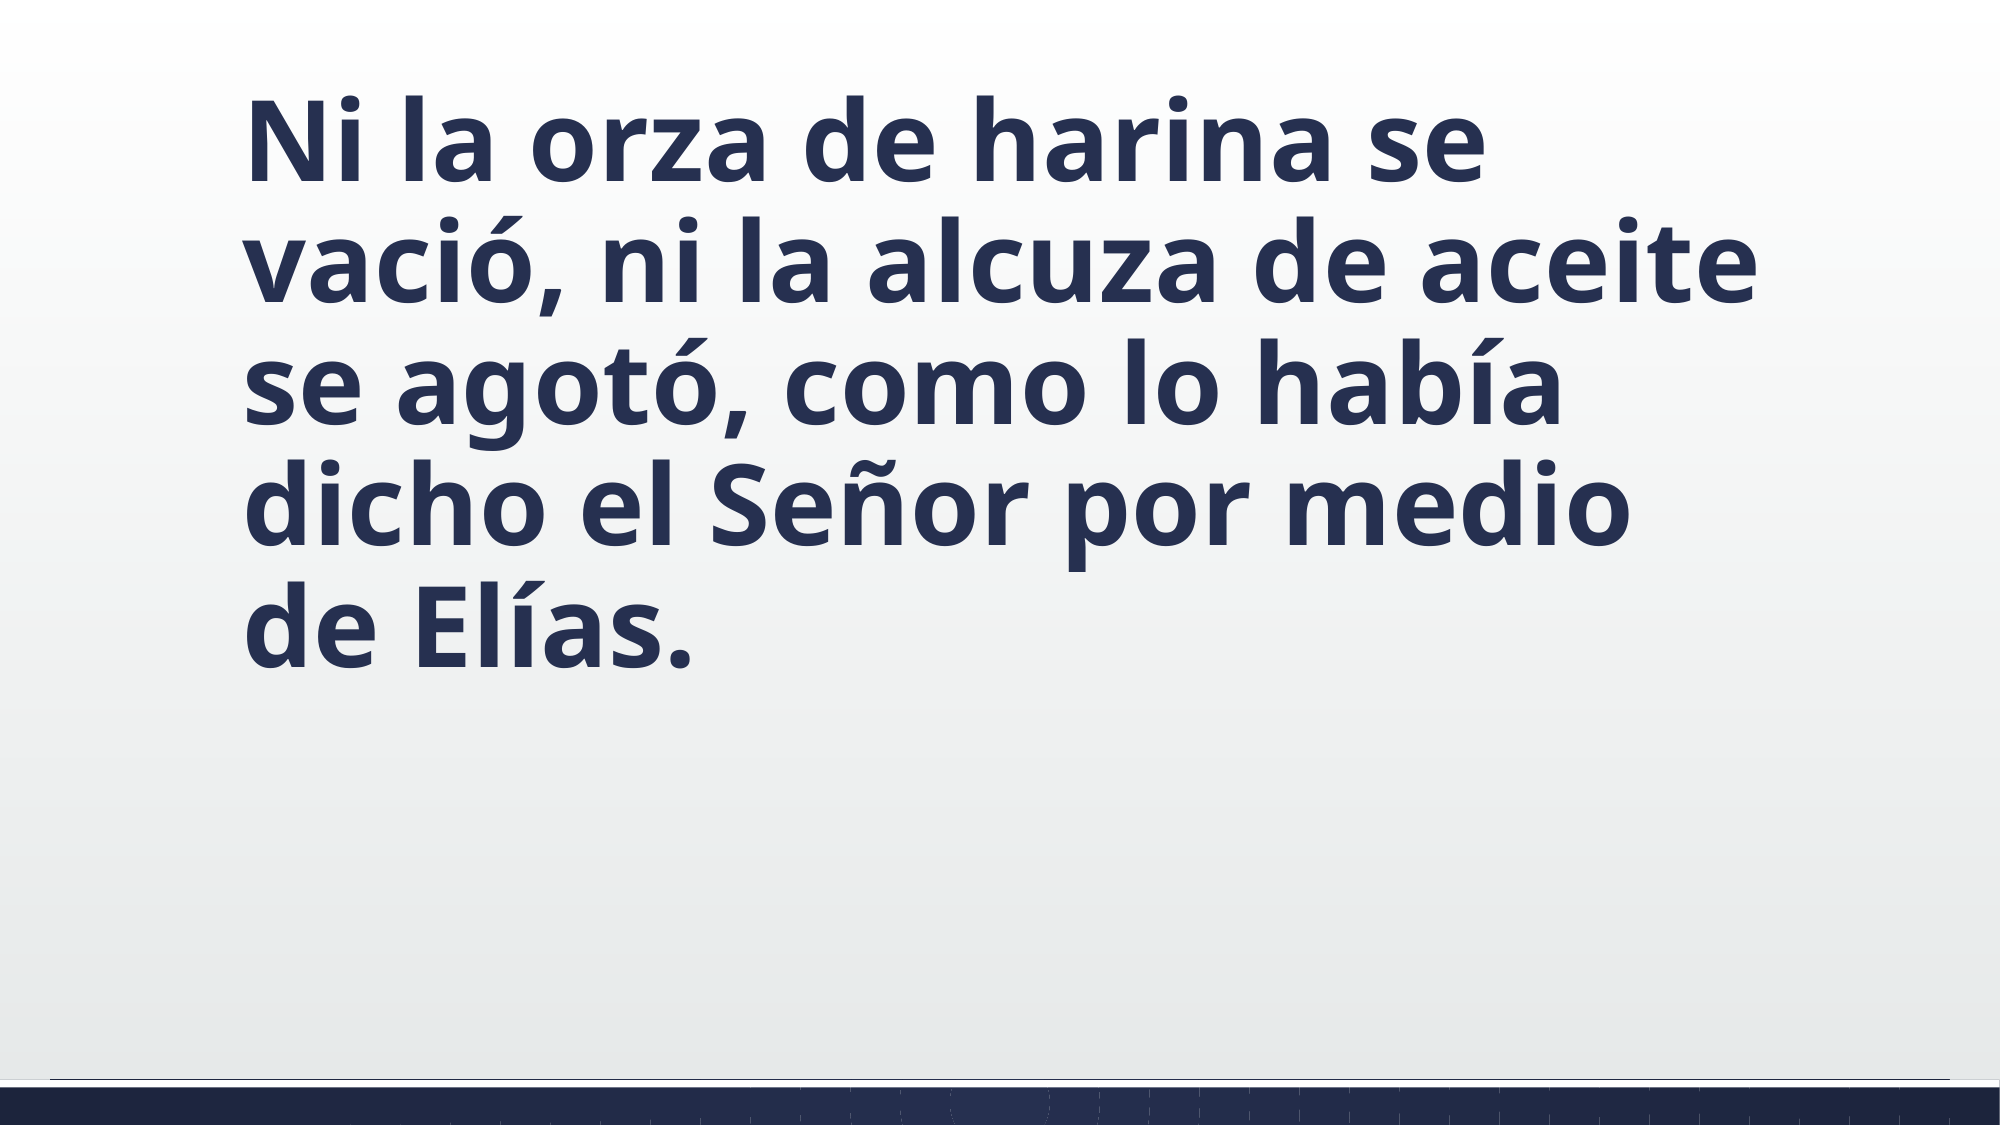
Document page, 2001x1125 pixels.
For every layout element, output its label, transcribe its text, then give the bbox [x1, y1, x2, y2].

list Ni la orza de harina se vació, ni la alcuza de aceite se agotó, como lo había dicho el Señor por medio de Elías. [219, 76, 1816, 990]
